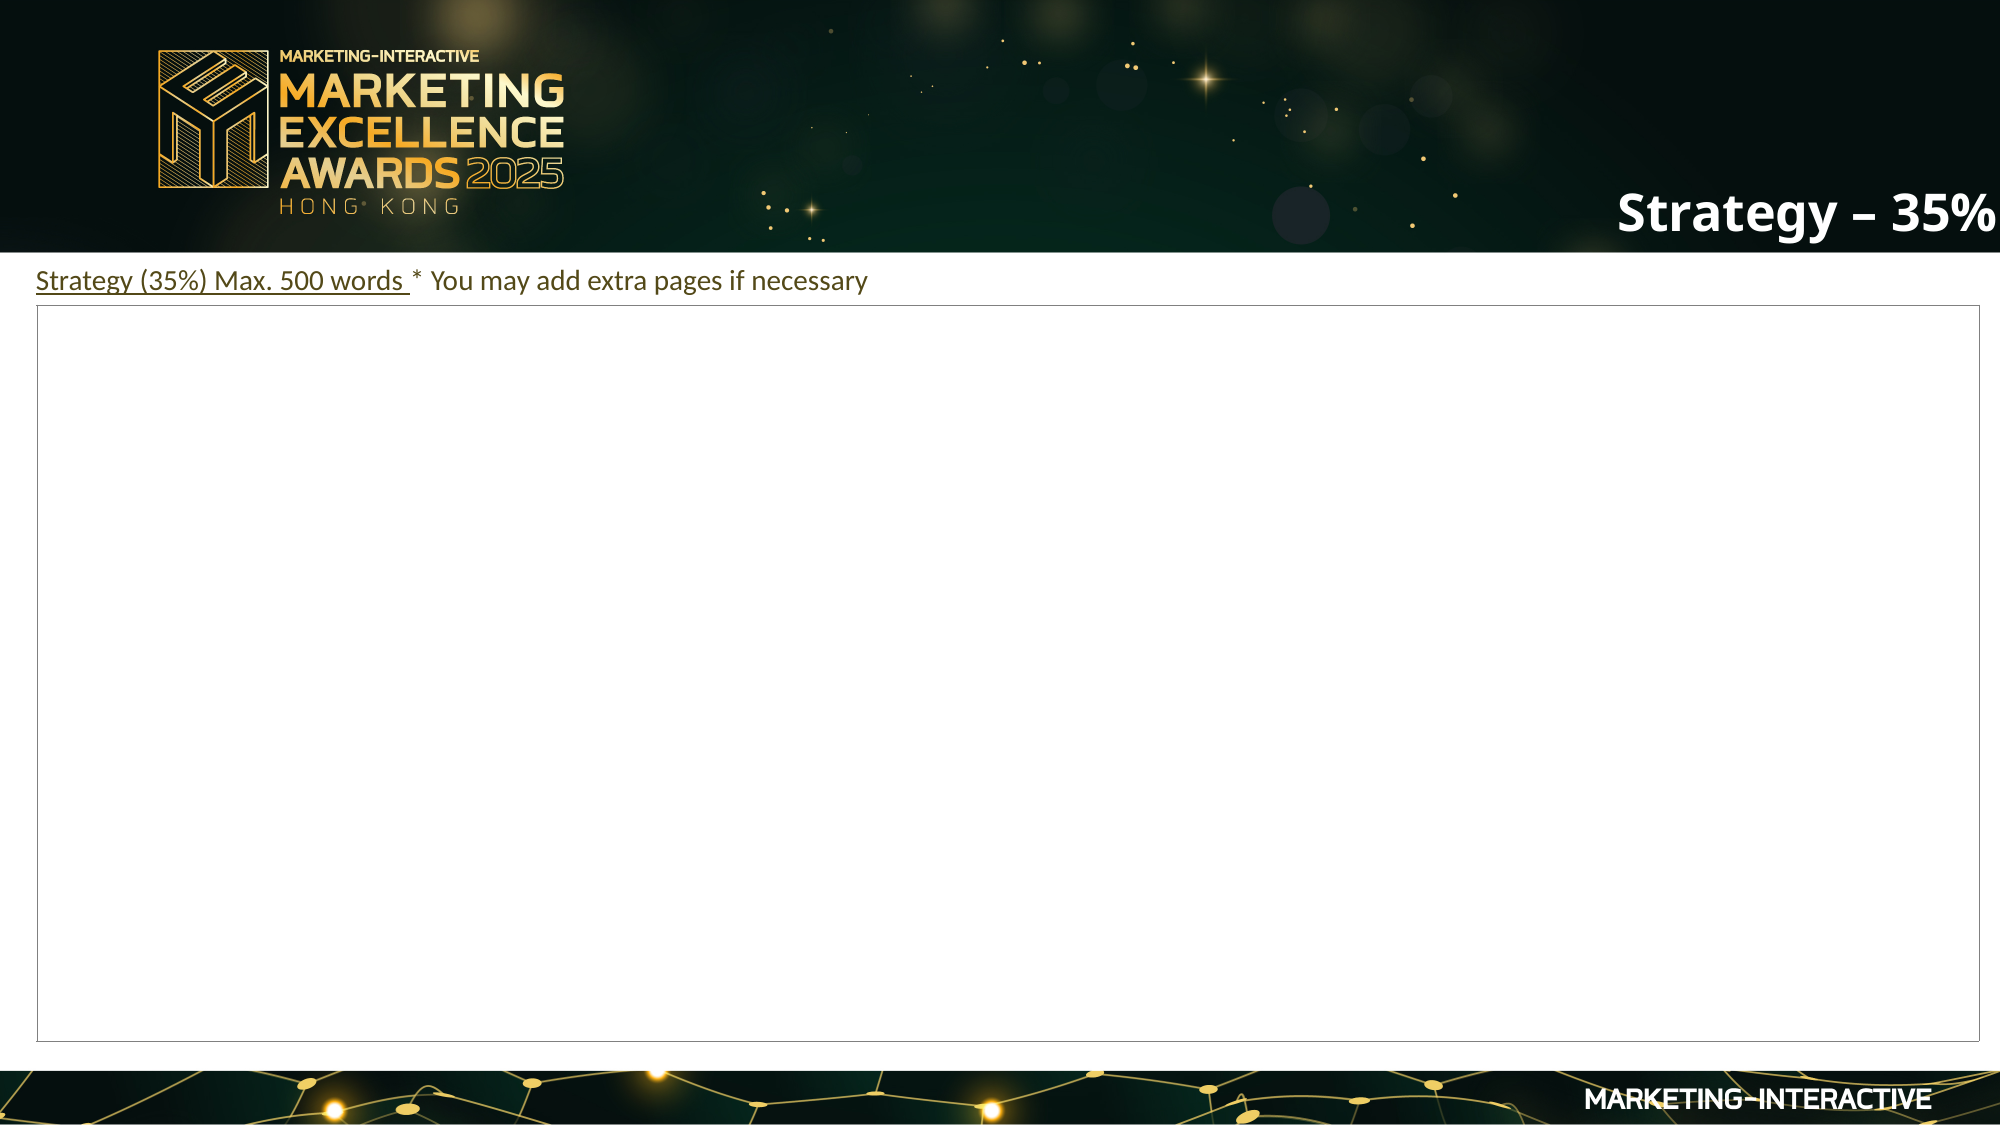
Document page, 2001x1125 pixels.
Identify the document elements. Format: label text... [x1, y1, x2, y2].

text_box Strategy (35%) Max. 500 words * You may add extra pages if necessary [21, 254, 931, 305]
picture [0, 0, 2000, 1125]
text_box Strategy – 35% [1602, 167, 2000, 255]
table_header [38, 306, 1979, 1041]
